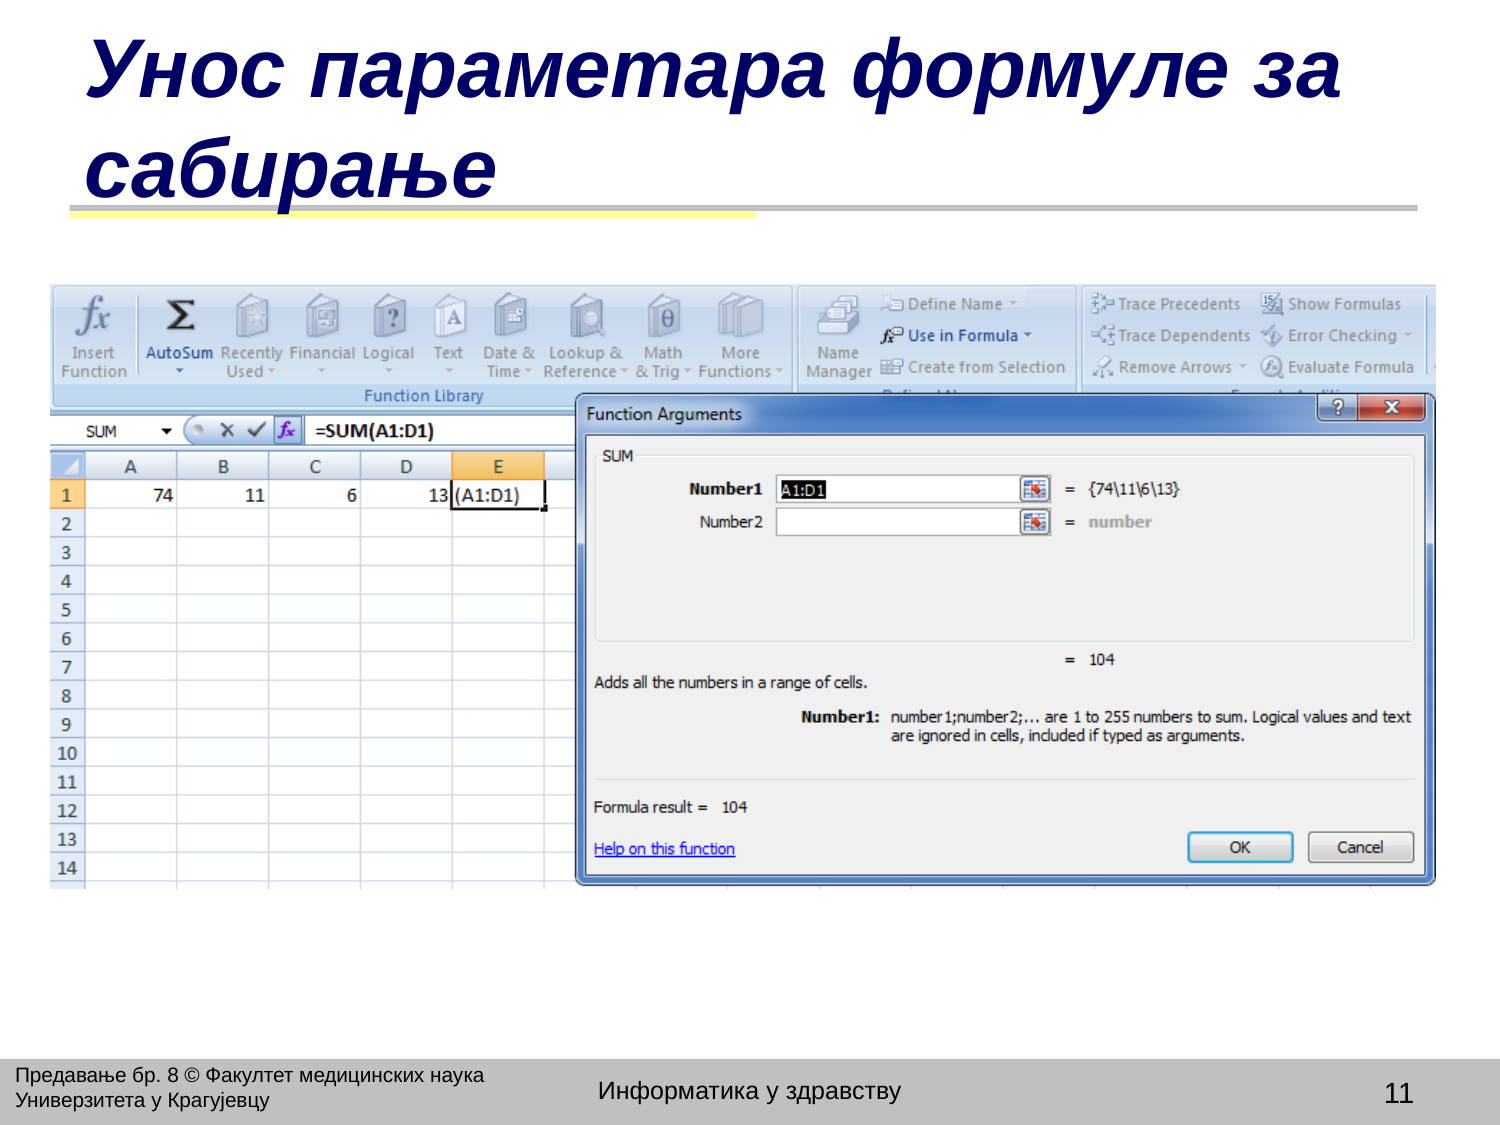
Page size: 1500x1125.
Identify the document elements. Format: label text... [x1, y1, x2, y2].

picture [50, 284, 1436, 889]
title Унос параметара формуле за сабирање [69, 19, 1426, 208]
footer Информатика у здравству [512, 1066, 988, 1125]
slide_number Предавање бр. 8 © Факултет медицинских наука Универзитета у Крагујевцу [0, 1053, 626, 1108]
slide_number 11 [1079, 1066, 1430, 1125]
